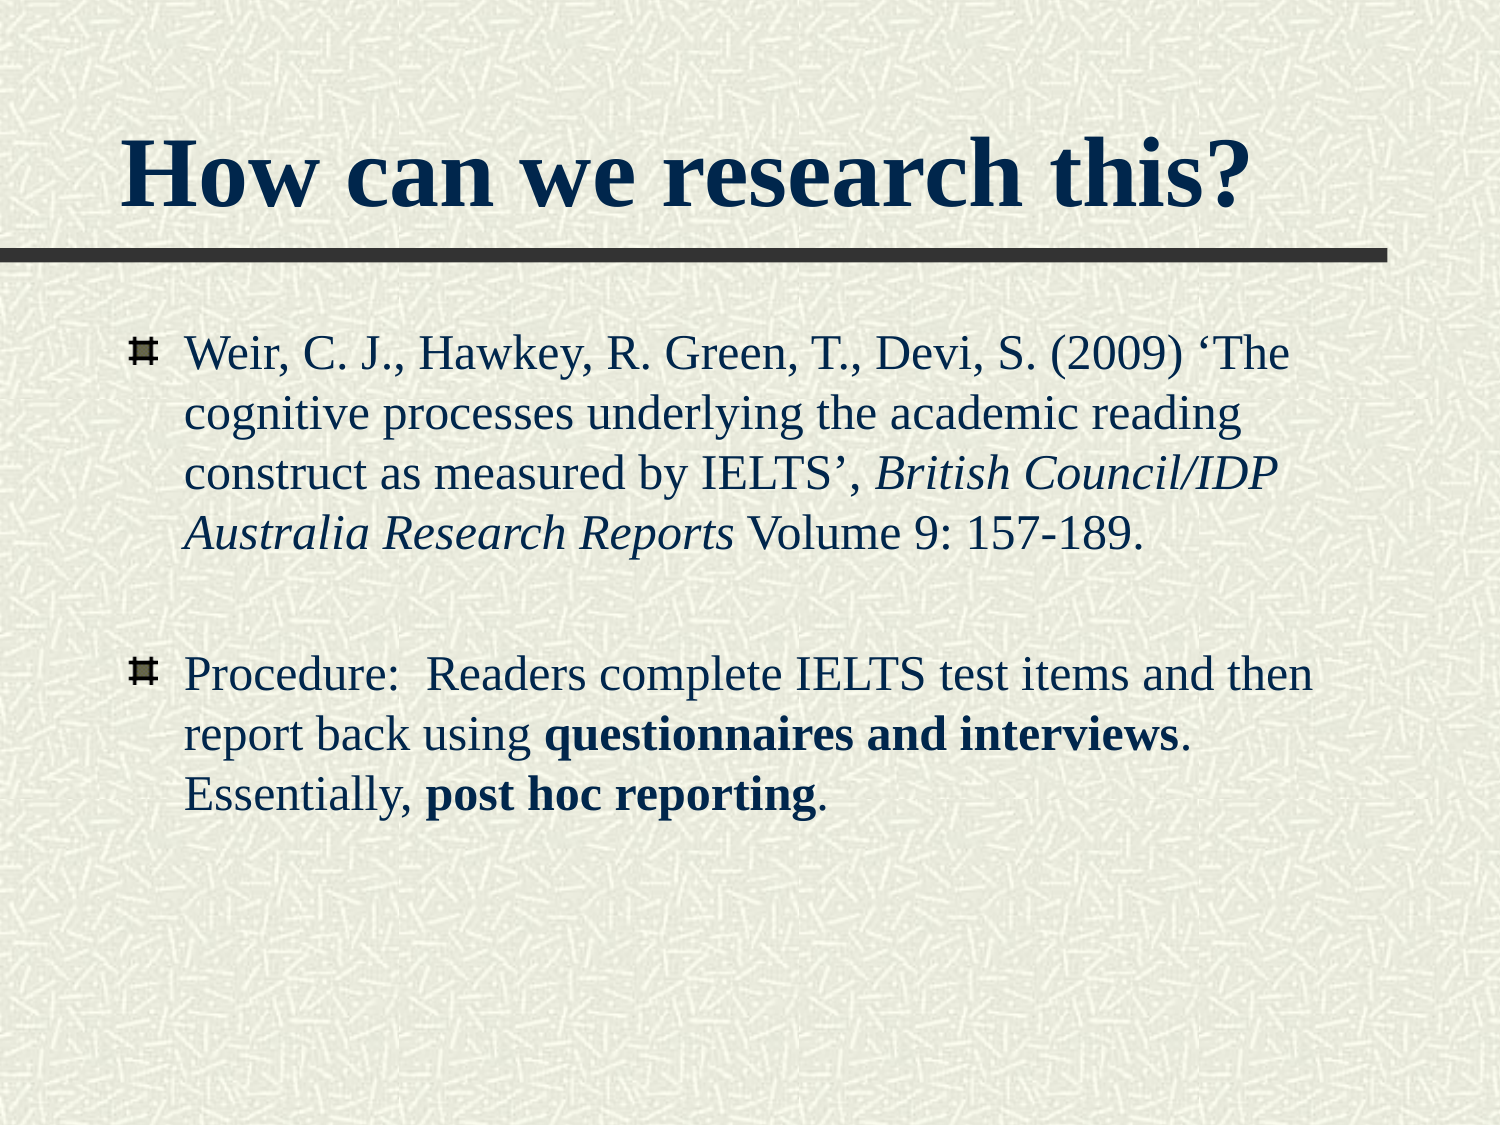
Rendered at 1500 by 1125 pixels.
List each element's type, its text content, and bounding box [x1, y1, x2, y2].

title How can we research this? [105, 46, 1455, 235]
picture [0, 0, 1500, 1125]
list Weir, C. J., Hawkey, R. Green, T., Devi, S. (2009) ‘The cognitive processes underlying the academic reading construct as measured by IELTS’, British Council/IDP Australia Research Reports Volume 9: 157-189. Procedure: Readers complete IELTS test items and then report back using questionnaires and interviews. Essentially, post hoc reporting. [112, 312, 1388, 1000]
